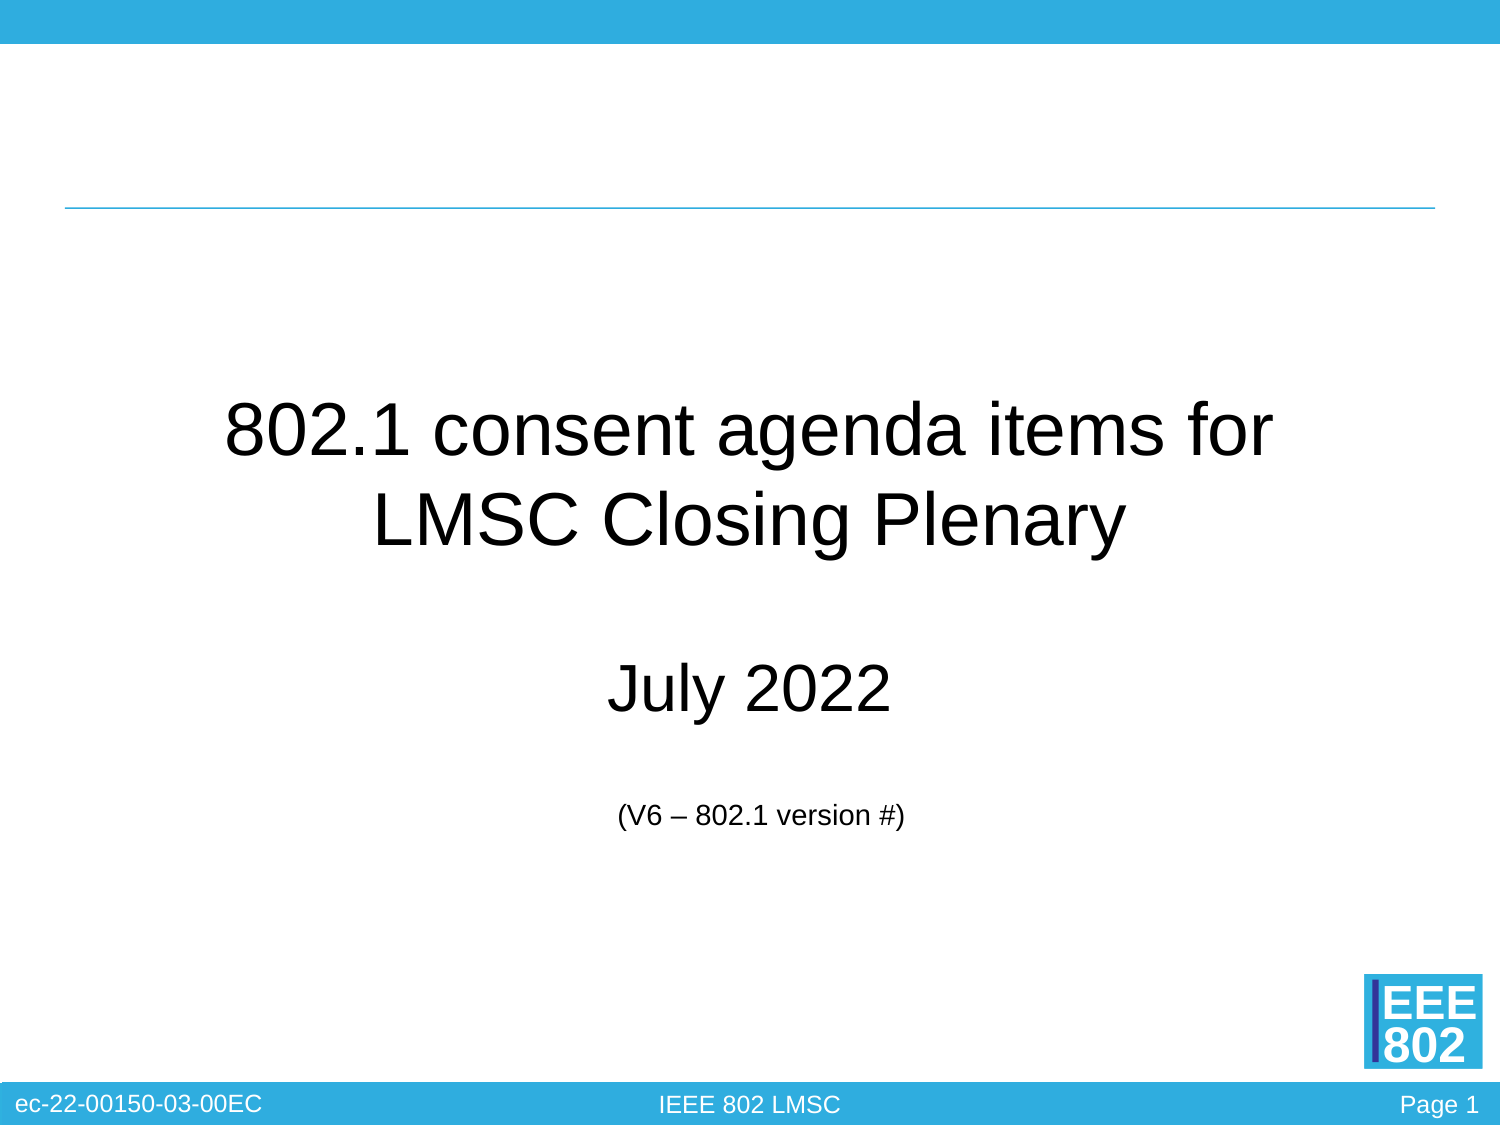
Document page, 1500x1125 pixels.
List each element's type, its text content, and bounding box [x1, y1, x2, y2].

subtitle July 2022 (V6 – 802.1 version #) [225, 637, 1275, 925]
title 802.1 consent agenda items for LMSC Closing Plenary [112, 349, 1388, 591]
